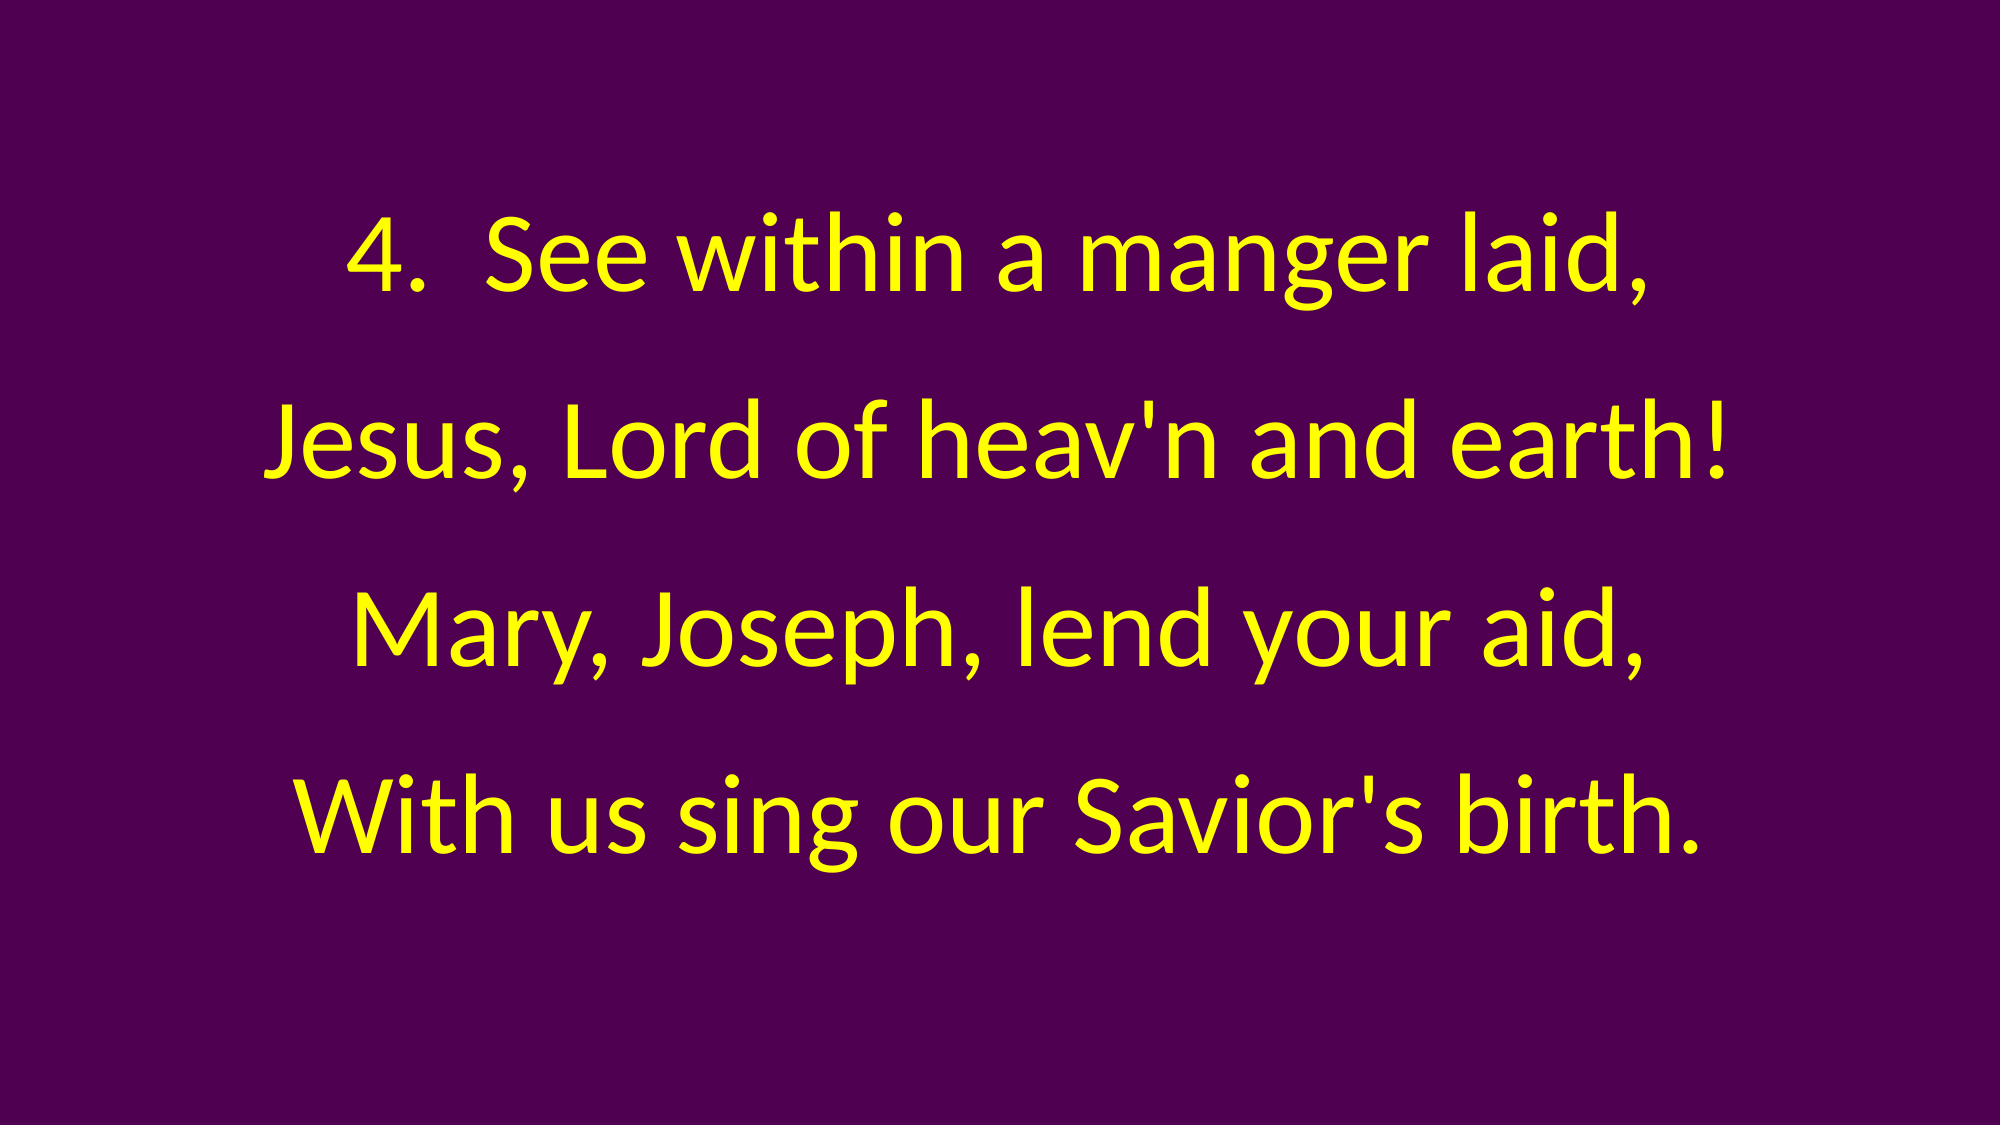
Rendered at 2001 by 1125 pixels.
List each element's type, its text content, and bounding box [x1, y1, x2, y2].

text_box 4. See within a manger laid, Jesus, Lord of heav'n and earth! Mary, Joseph, lend your aid, With us sing our Savior's birth. [0, 169, 2000, 885]
